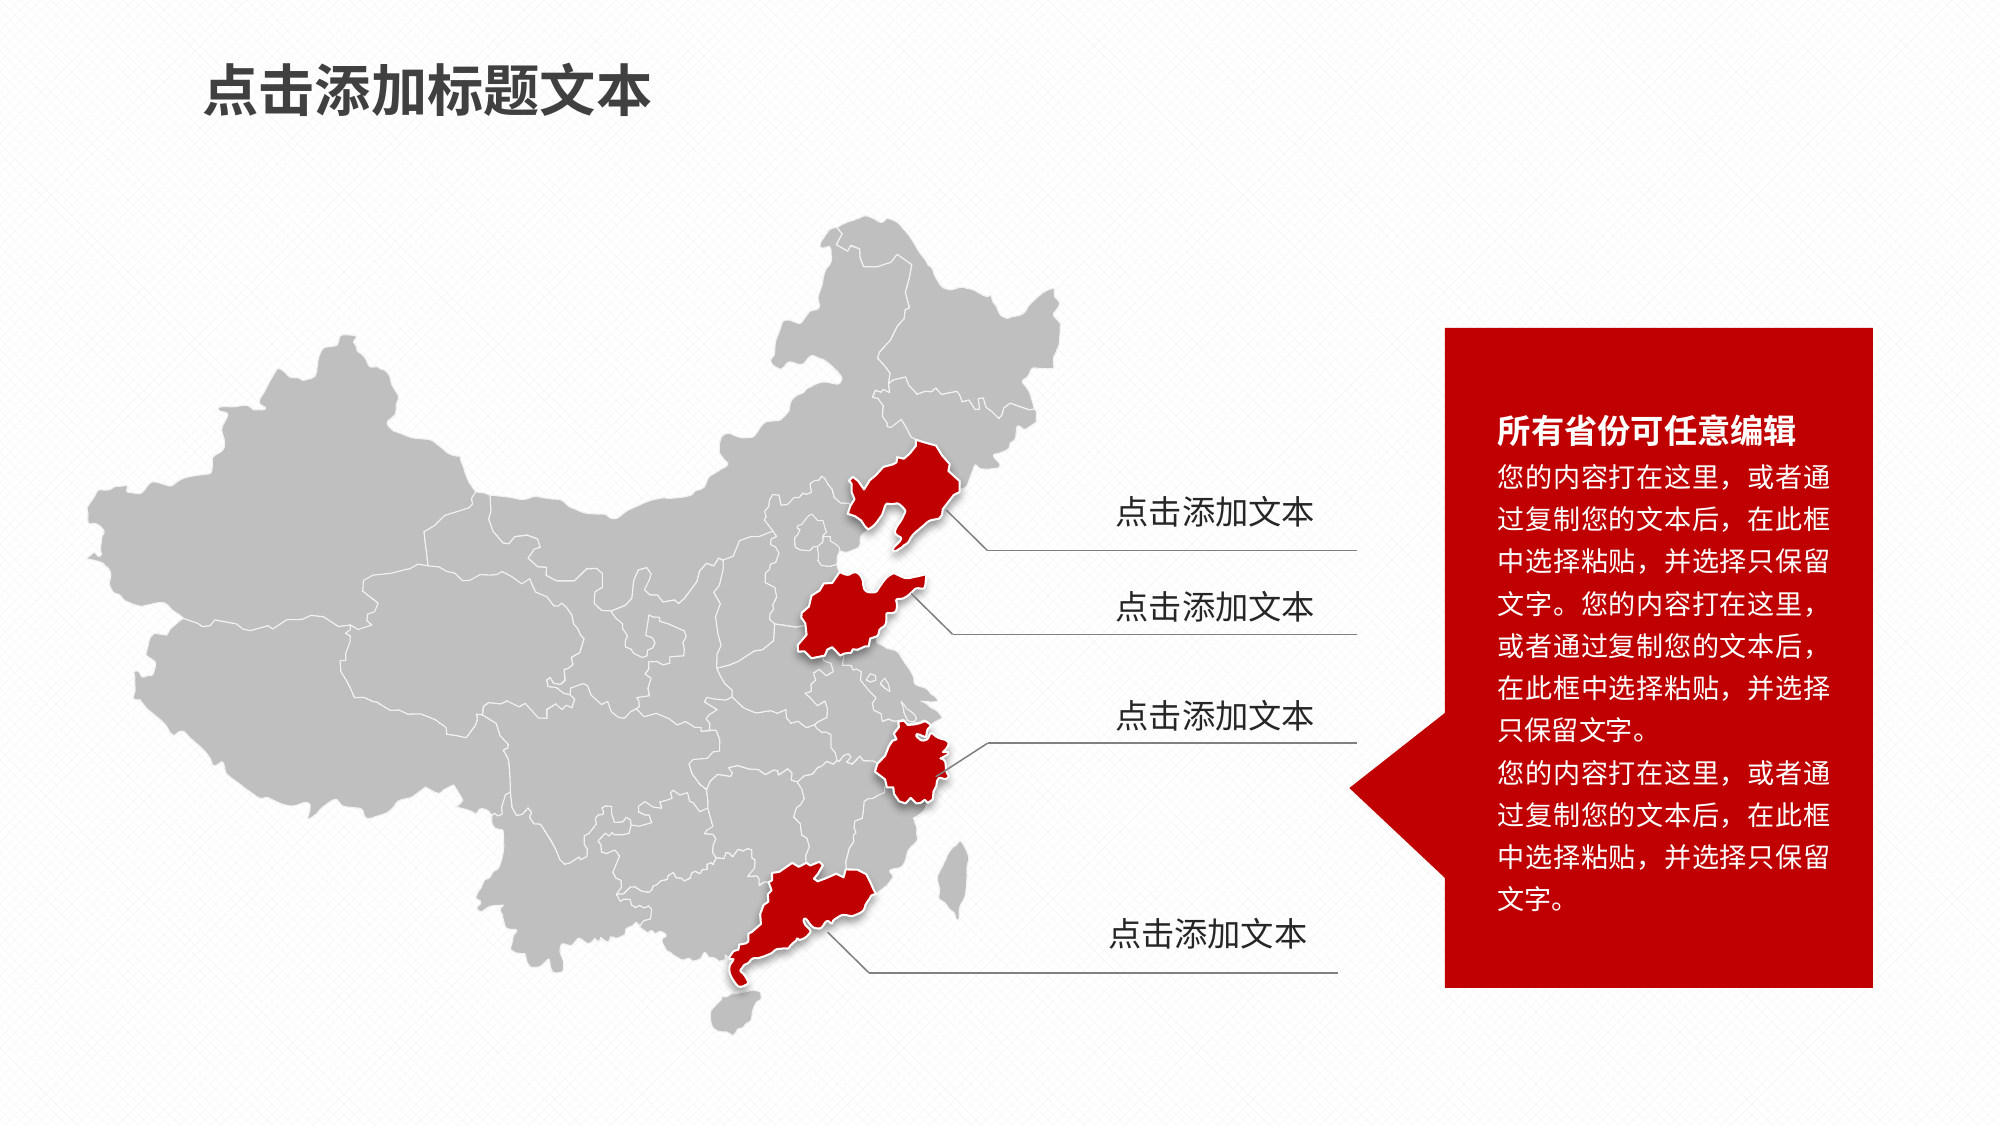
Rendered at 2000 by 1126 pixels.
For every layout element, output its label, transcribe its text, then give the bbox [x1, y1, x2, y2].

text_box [945, 509, 988, 551]
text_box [86, 215, 1061, 1036]
text_box 点击添加文本 [1100, 578, 1331, 633]
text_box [935, 743, 988, 778]
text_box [910, 593, 953, 635]
text_box 点击添加文本 [1100, 687, 1331, 742]
text_box 所有省份可任意编辑 您的内容打在这里，或者通过复制您的文本后，在此框中选择粘贴，并选择只保留文字。您的内容打在这里，或者通过复制您的文本后，在此框中选择粘贴，并选择只保留文字。 您的内容打在这里，或者通过复制您的文本后，在此框中选择粘贴，并选择只保留文字。 [1482, 363, 1846, 923]
text_box 点击添加文本 [1100, 483, 1331, 539]
text_box 点击添加文本 [1093, 905, 1323, 961]
text_box 点击添加标题文本 [182, 45, 673, 133]
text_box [827, 931, 870, 974]
text_box [1347, 325, 1876, 991]
